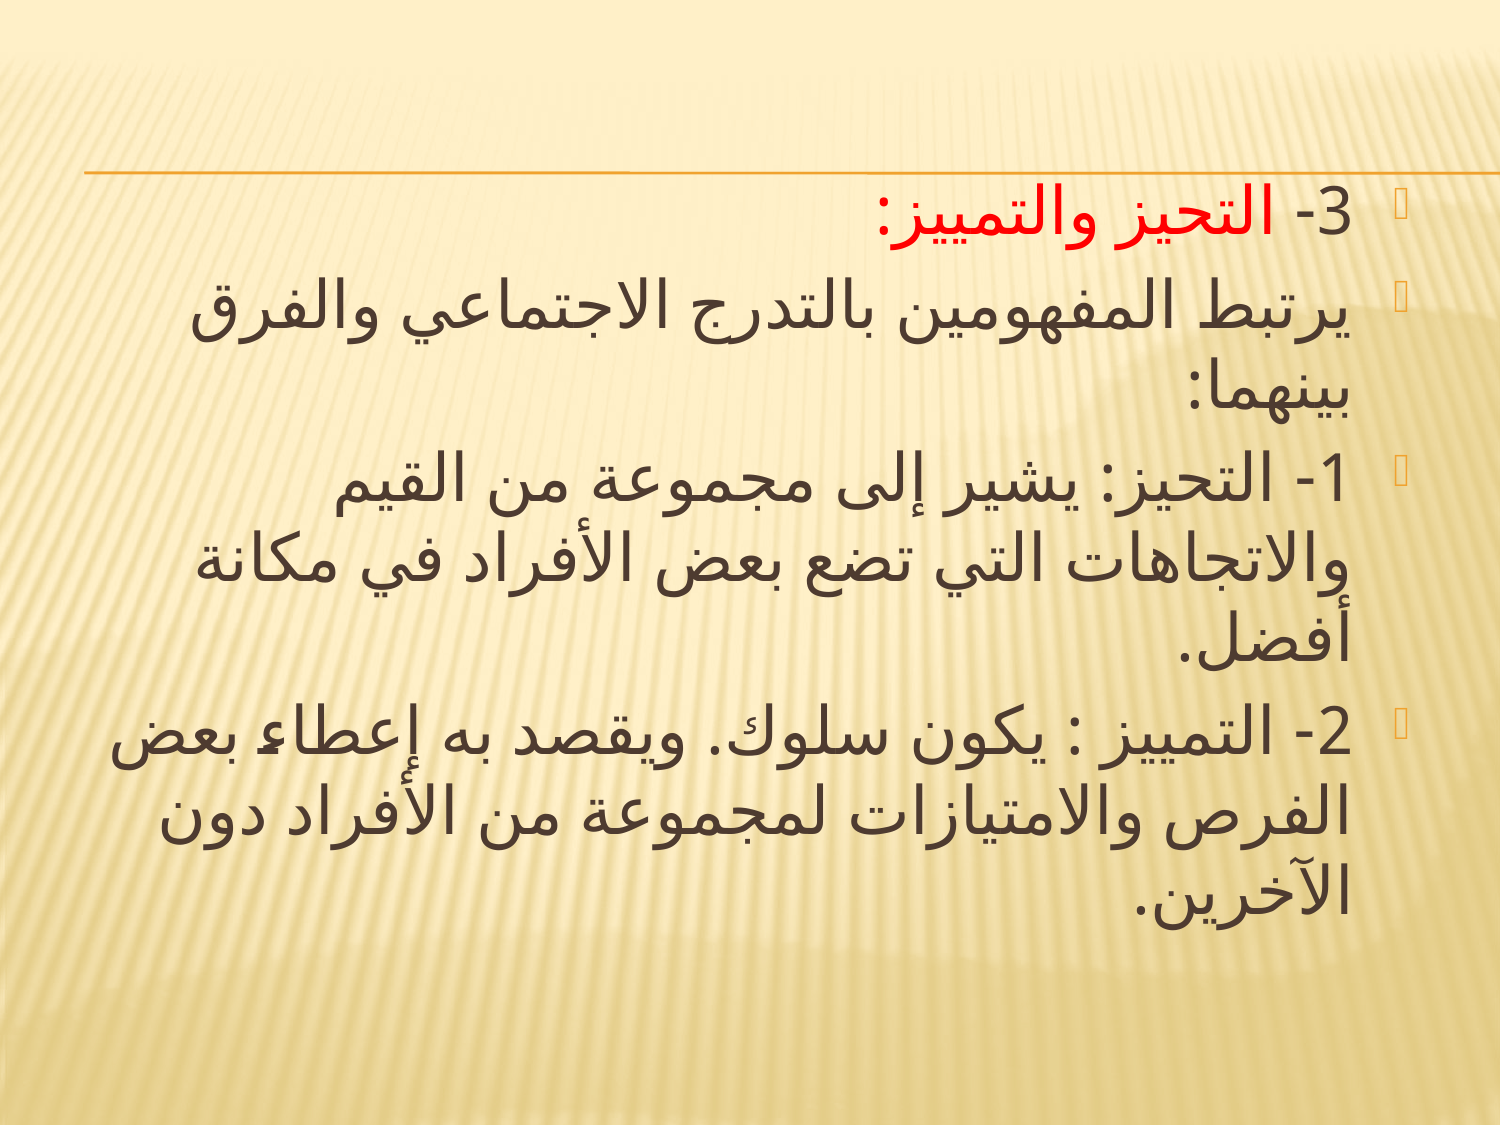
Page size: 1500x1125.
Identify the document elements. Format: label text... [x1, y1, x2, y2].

list 3- التحيز والتمييز: يرتبط المفهومين بالتدرج الاجتماعي والفرق بينهما: 1- التحيز: يشير إلى مجموعة من القيم والاتجاهات التي تضع بعض الأفراد في مكانة أفضل. 2- التمييز : يكون سلوك. ويقصد به إعطاء بعض الفرص والامتيازات لمجموعة من الأفراد دون الآخرين. [75, 160, 1425, 1005]
